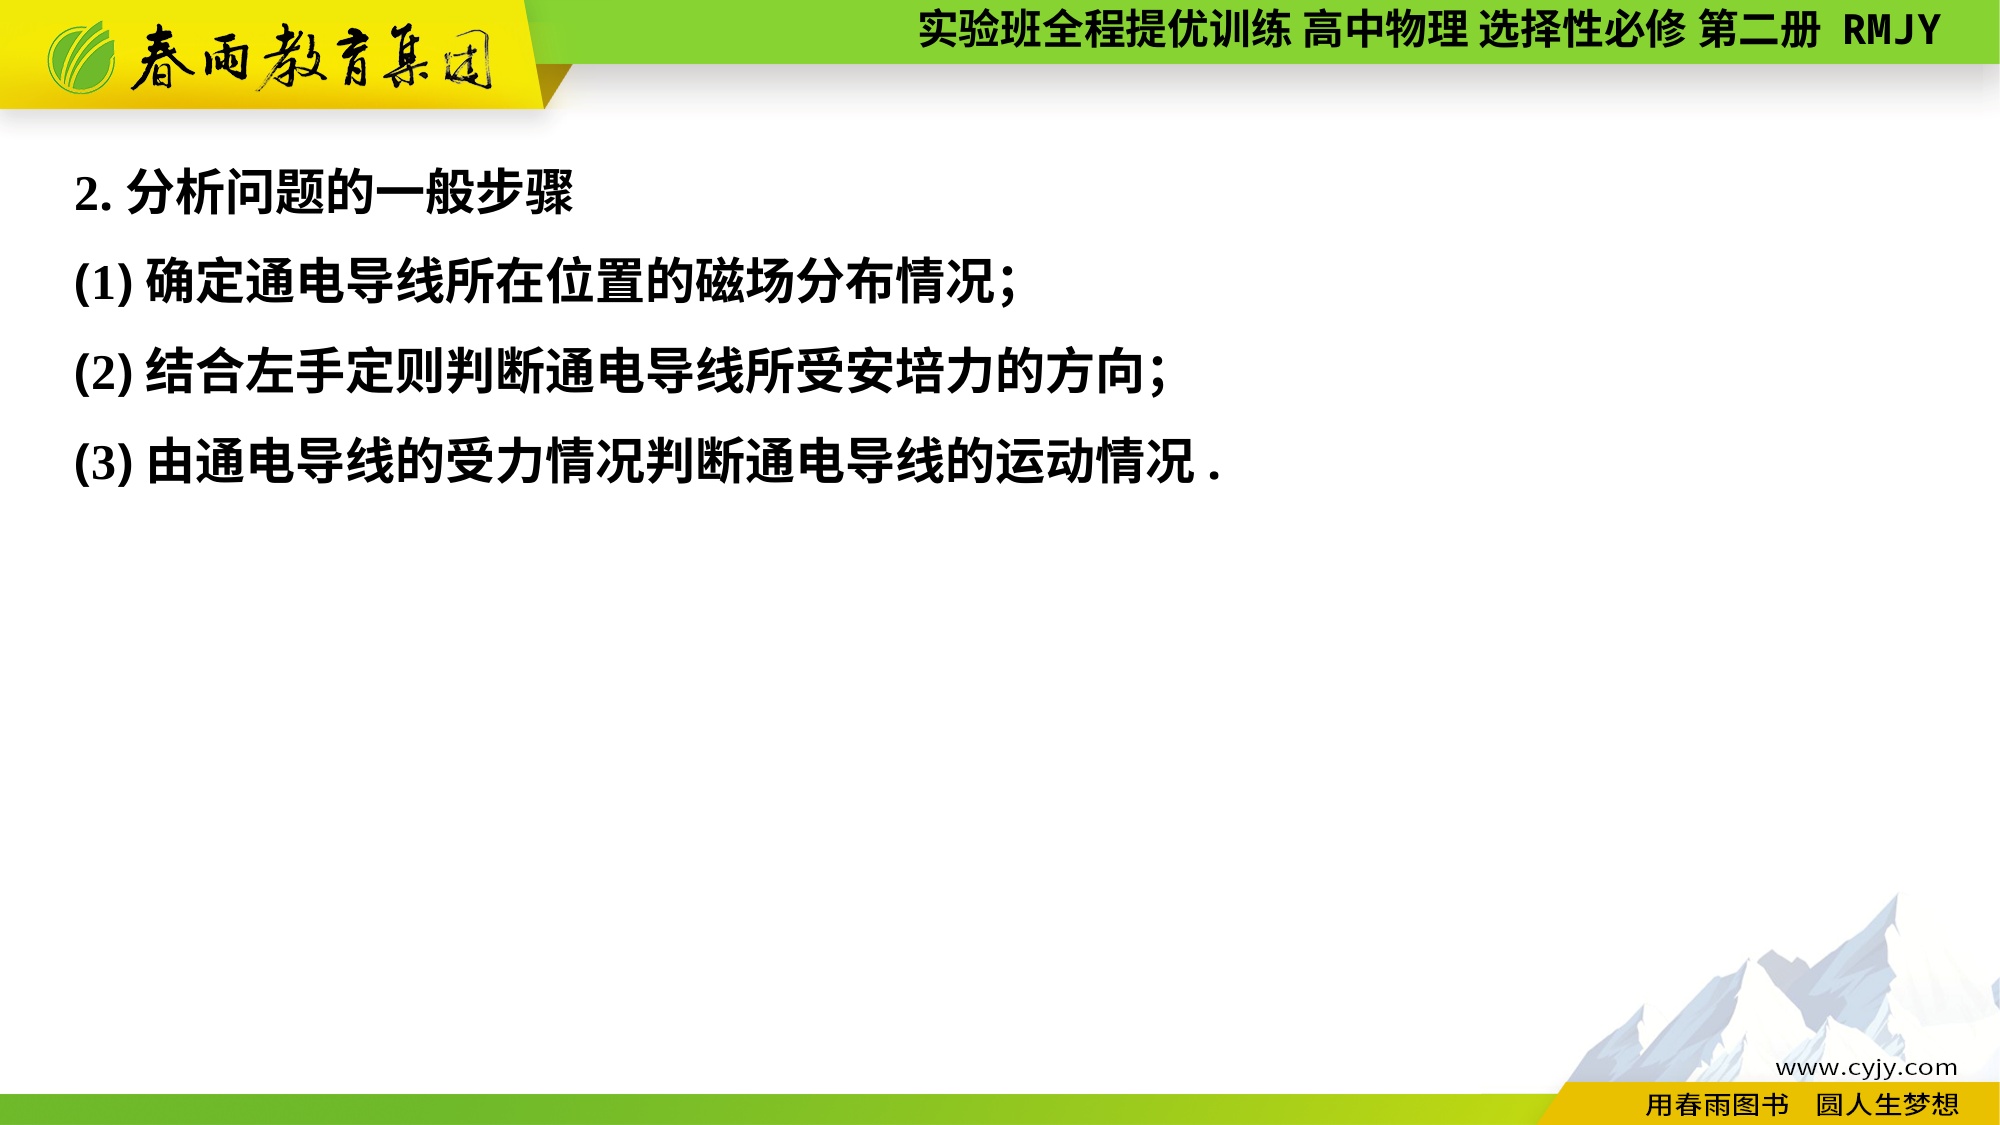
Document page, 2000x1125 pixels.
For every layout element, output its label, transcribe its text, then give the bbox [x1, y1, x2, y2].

list 2.分析问题的一般步骤 (1)确定通电导线所在位置的磁场分布情况； (2)结合左手定则判断通电导线所受安培力的方向； (3)由通电导线的受力情况判断通电导线的运动情况. [59, 122, 1944, 502]
picture [0, 0, 2000, 1125]
